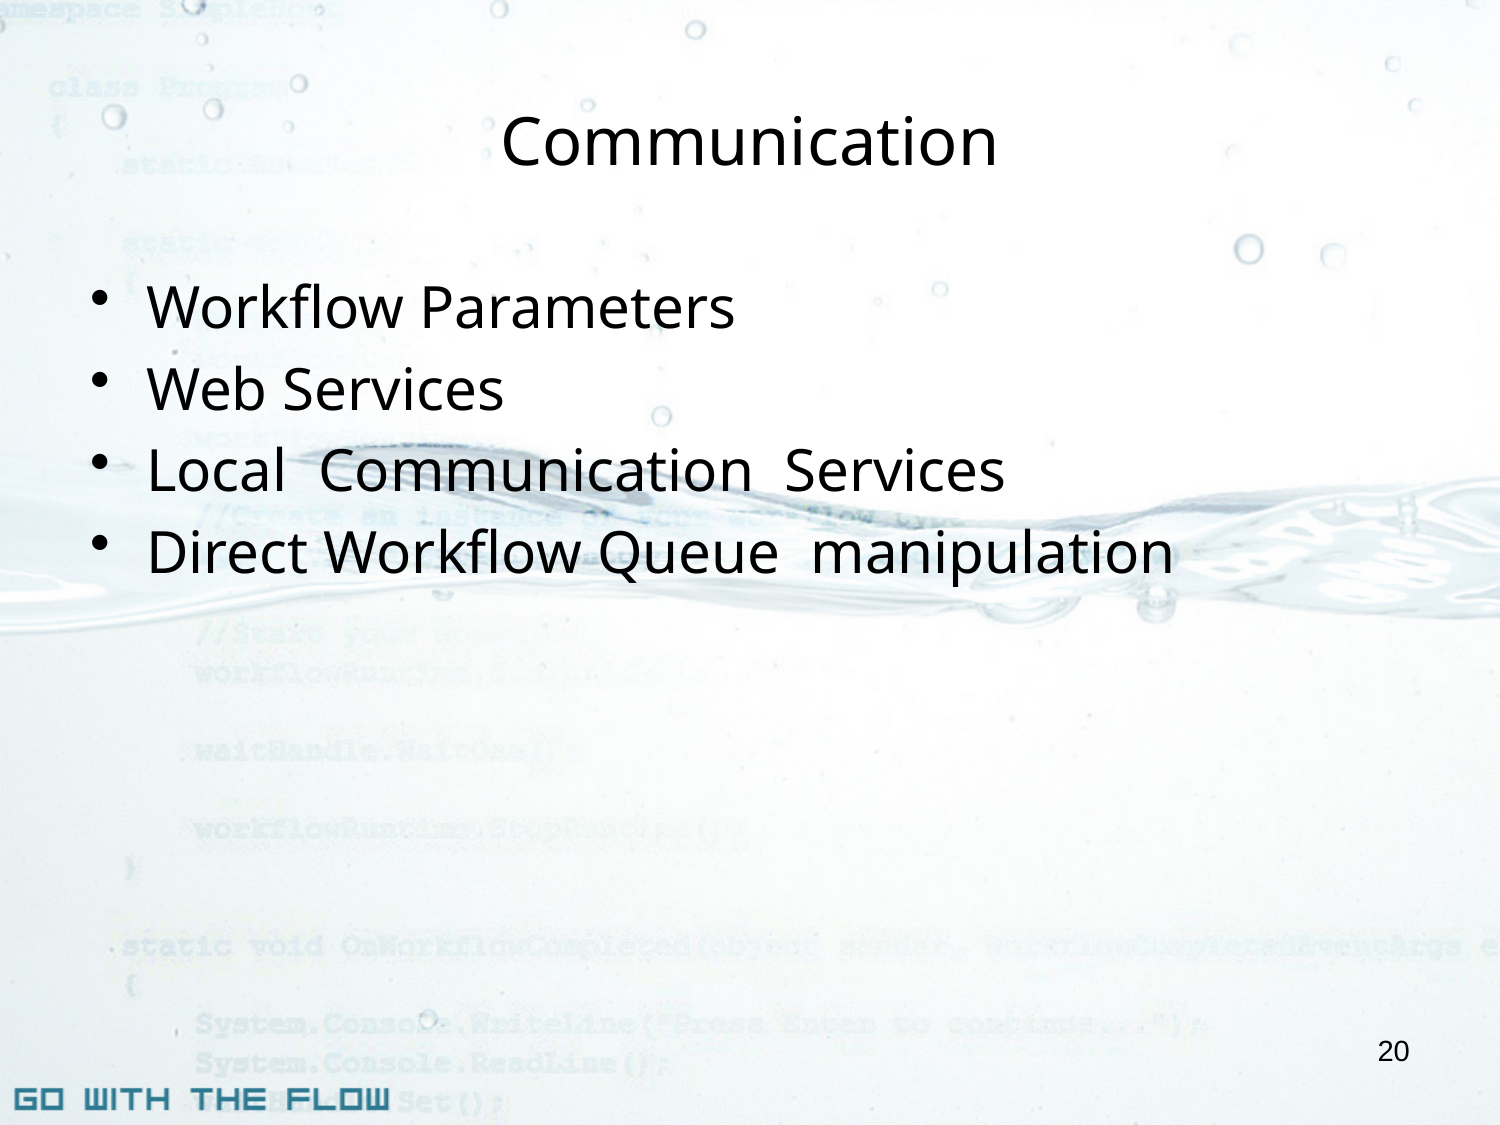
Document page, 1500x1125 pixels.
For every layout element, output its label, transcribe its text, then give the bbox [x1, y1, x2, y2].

slide_number 20 [1074, 1024, 1426, 1103]
picture [0, 0, 1500, 1125]
title Communication [74, 44, 1426, 233]
list Workflow Parameters Web Services Local Communication Services Direct Workflow Queue manipulation [74, 262, 1426, 1006]
